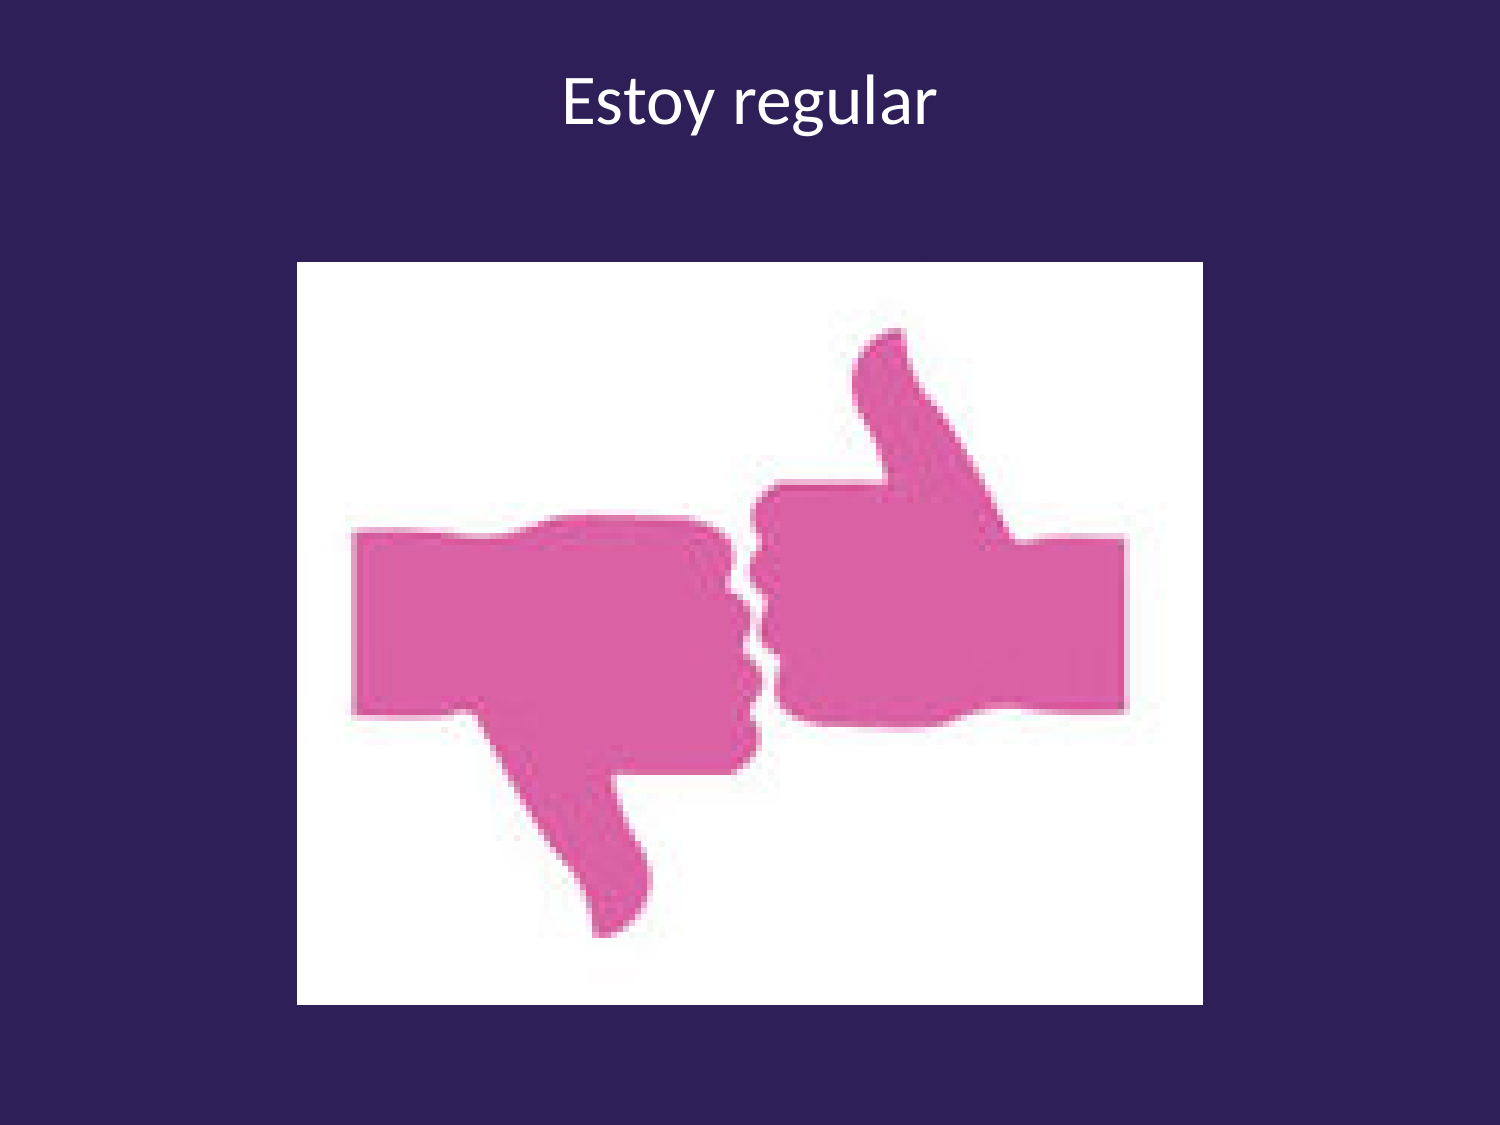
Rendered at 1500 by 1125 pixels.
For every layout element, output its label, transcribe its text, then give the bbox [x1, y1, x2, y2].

title Estoy regular [75, 45, 1425, 233]
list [74, 262, 1426, 1006]
